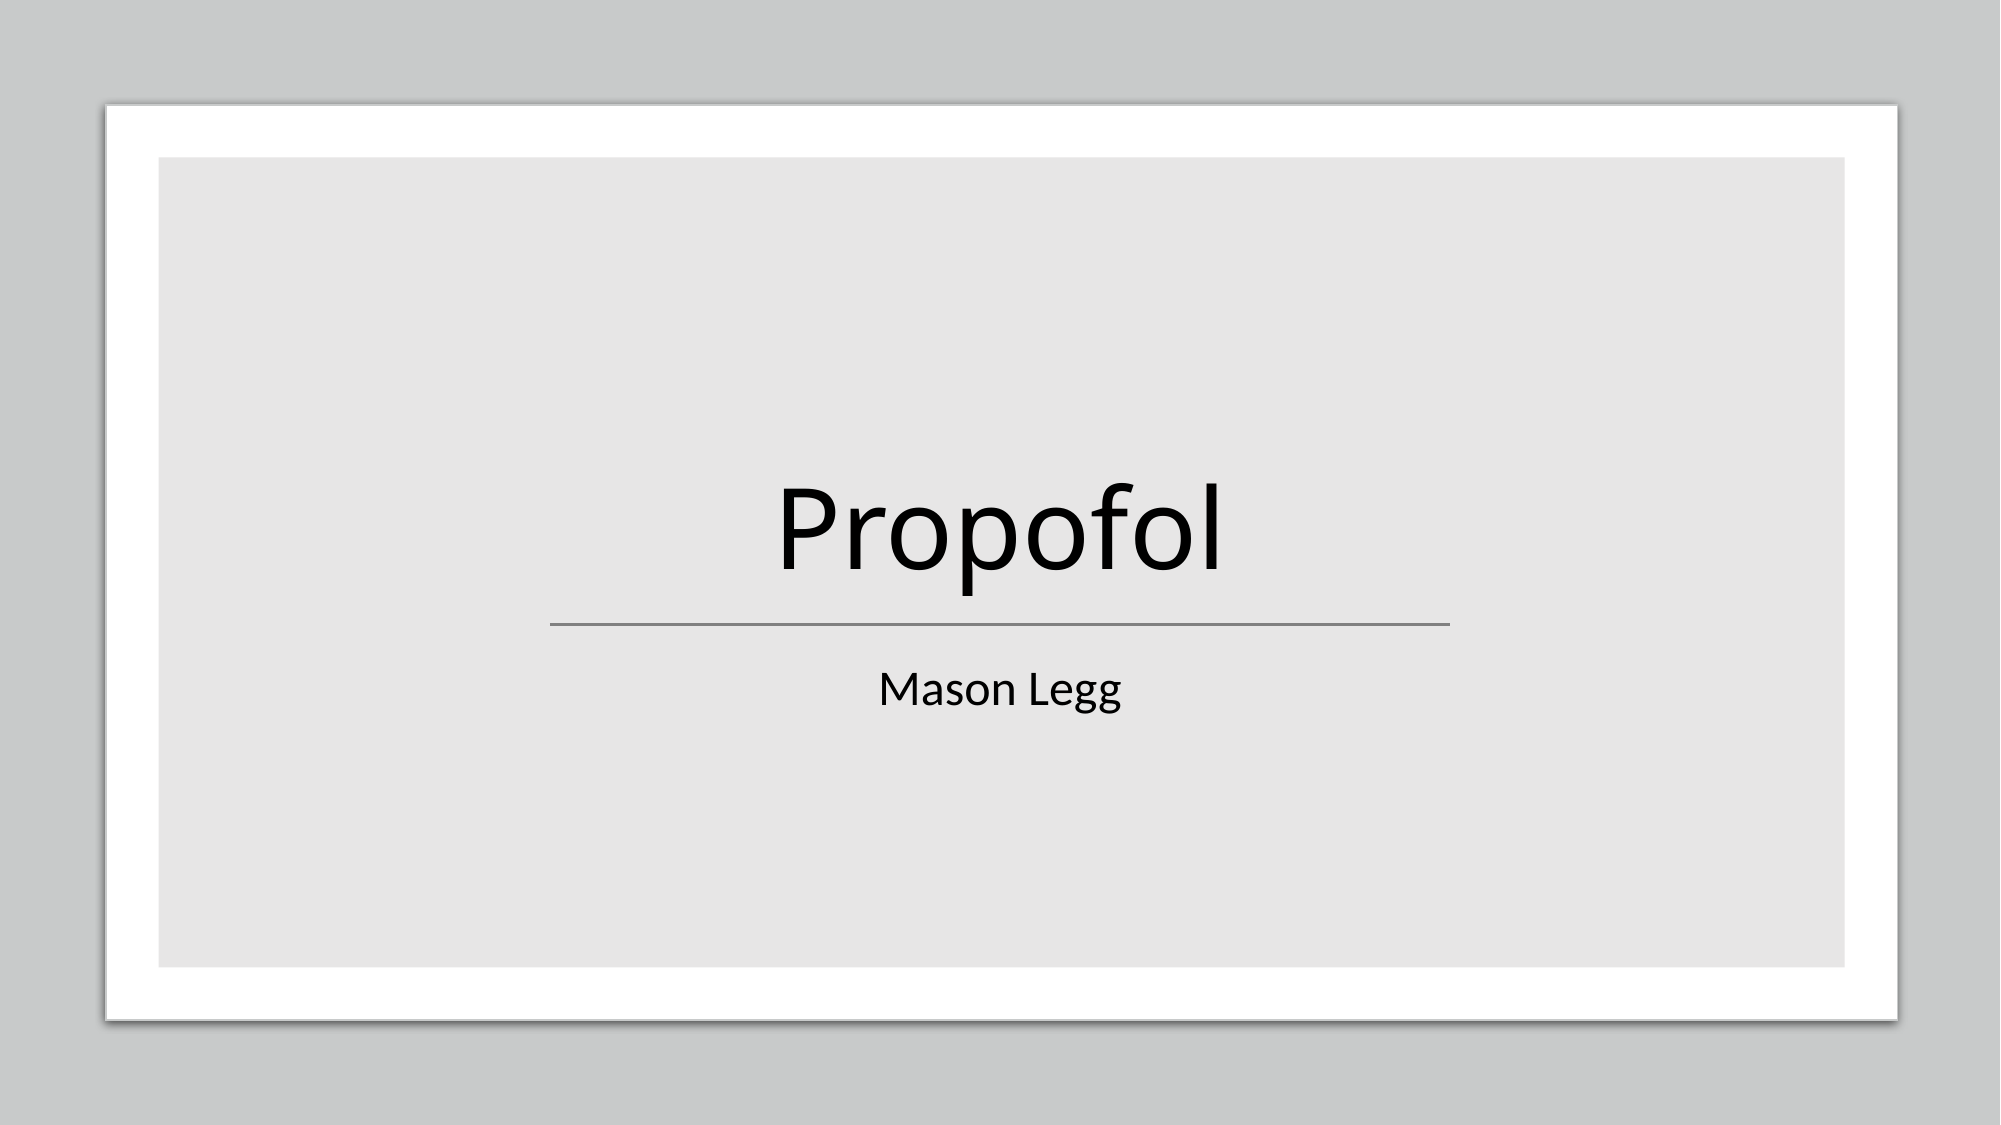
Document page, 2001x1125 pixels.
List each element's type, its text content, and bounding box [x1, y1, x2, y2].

text_box [0, 0, 2000, 1125]
text_box [158, 156, 1846, 968]
title Propofol [249, 219, 1750, 602]
text_box [105, 104, 1898, 1021]
subtitle Mason Legg [249, 654, 1750, 865]
